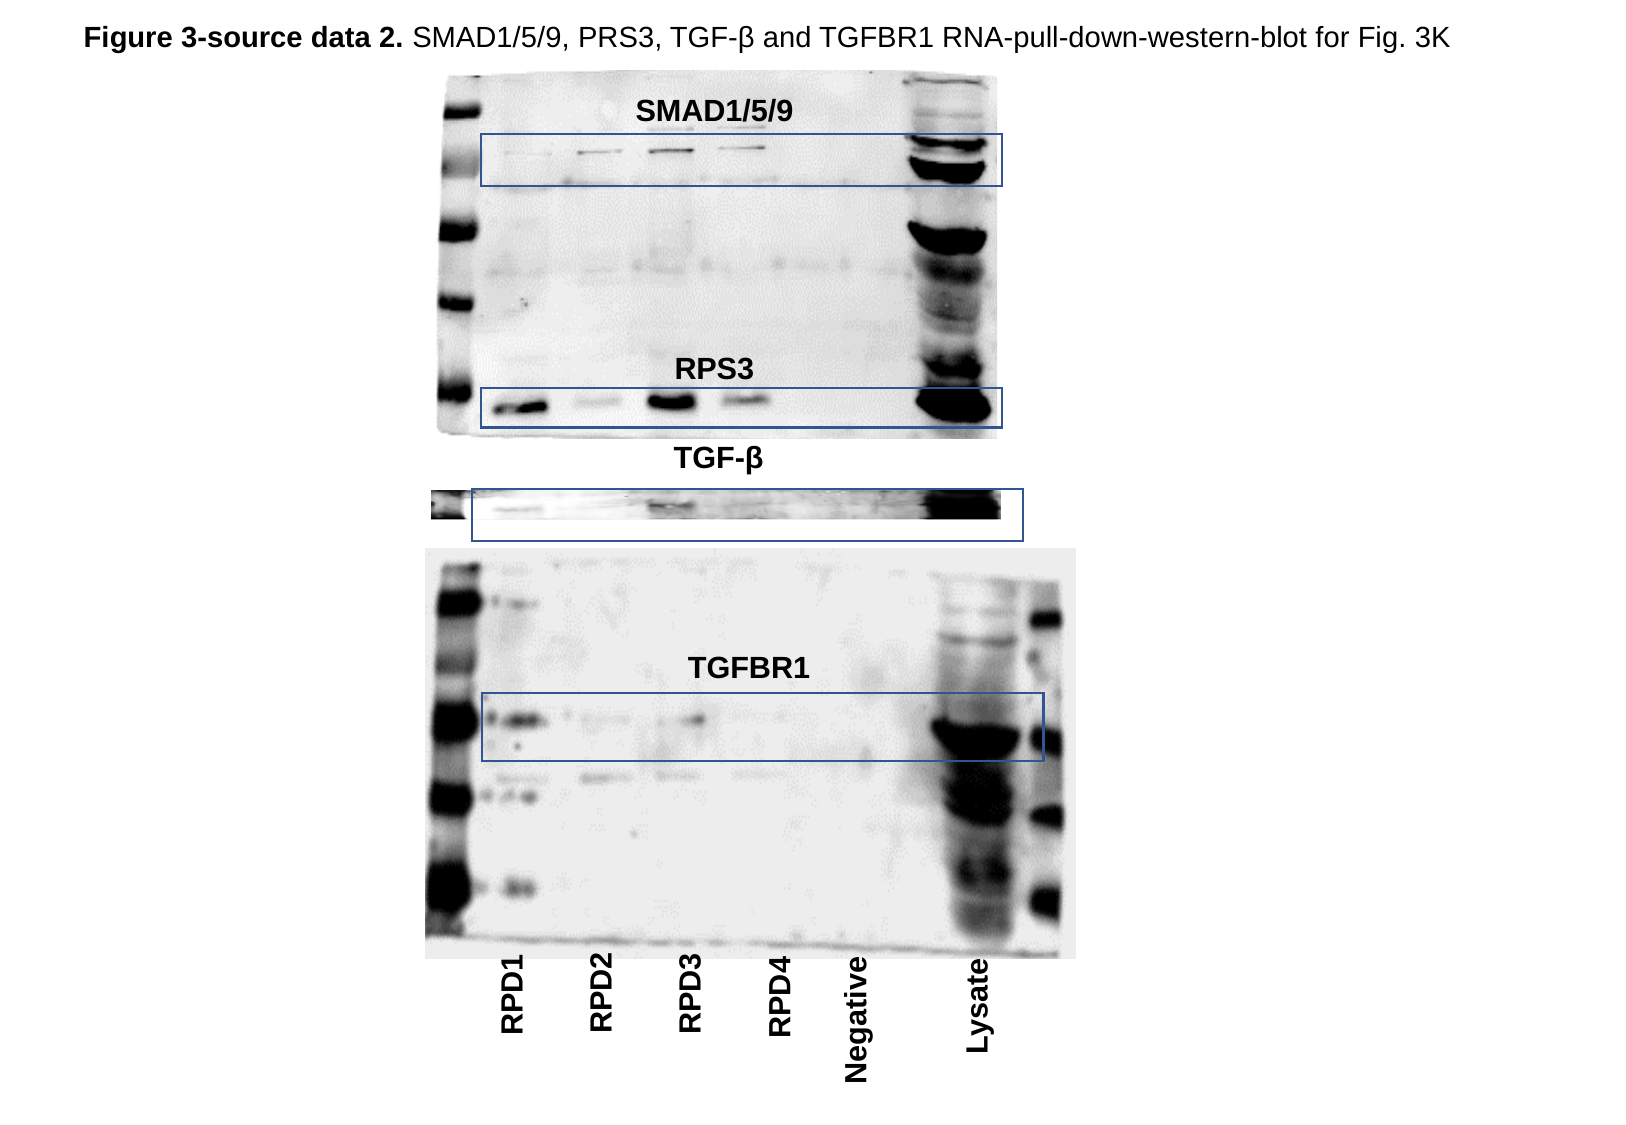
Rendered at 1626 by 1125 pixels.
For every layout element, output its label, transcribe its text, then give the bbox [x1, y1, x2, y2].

text_box Figure 3-source data 2. SMAD1/5/9, PRS3, TGF-β and TGFBR1 RNA-pull-down-western-blot for Fig. 3K [69, 10, 1625, 61]
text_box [424, 70, 1110, 959]
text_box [484, 936, 1002, 1100]
